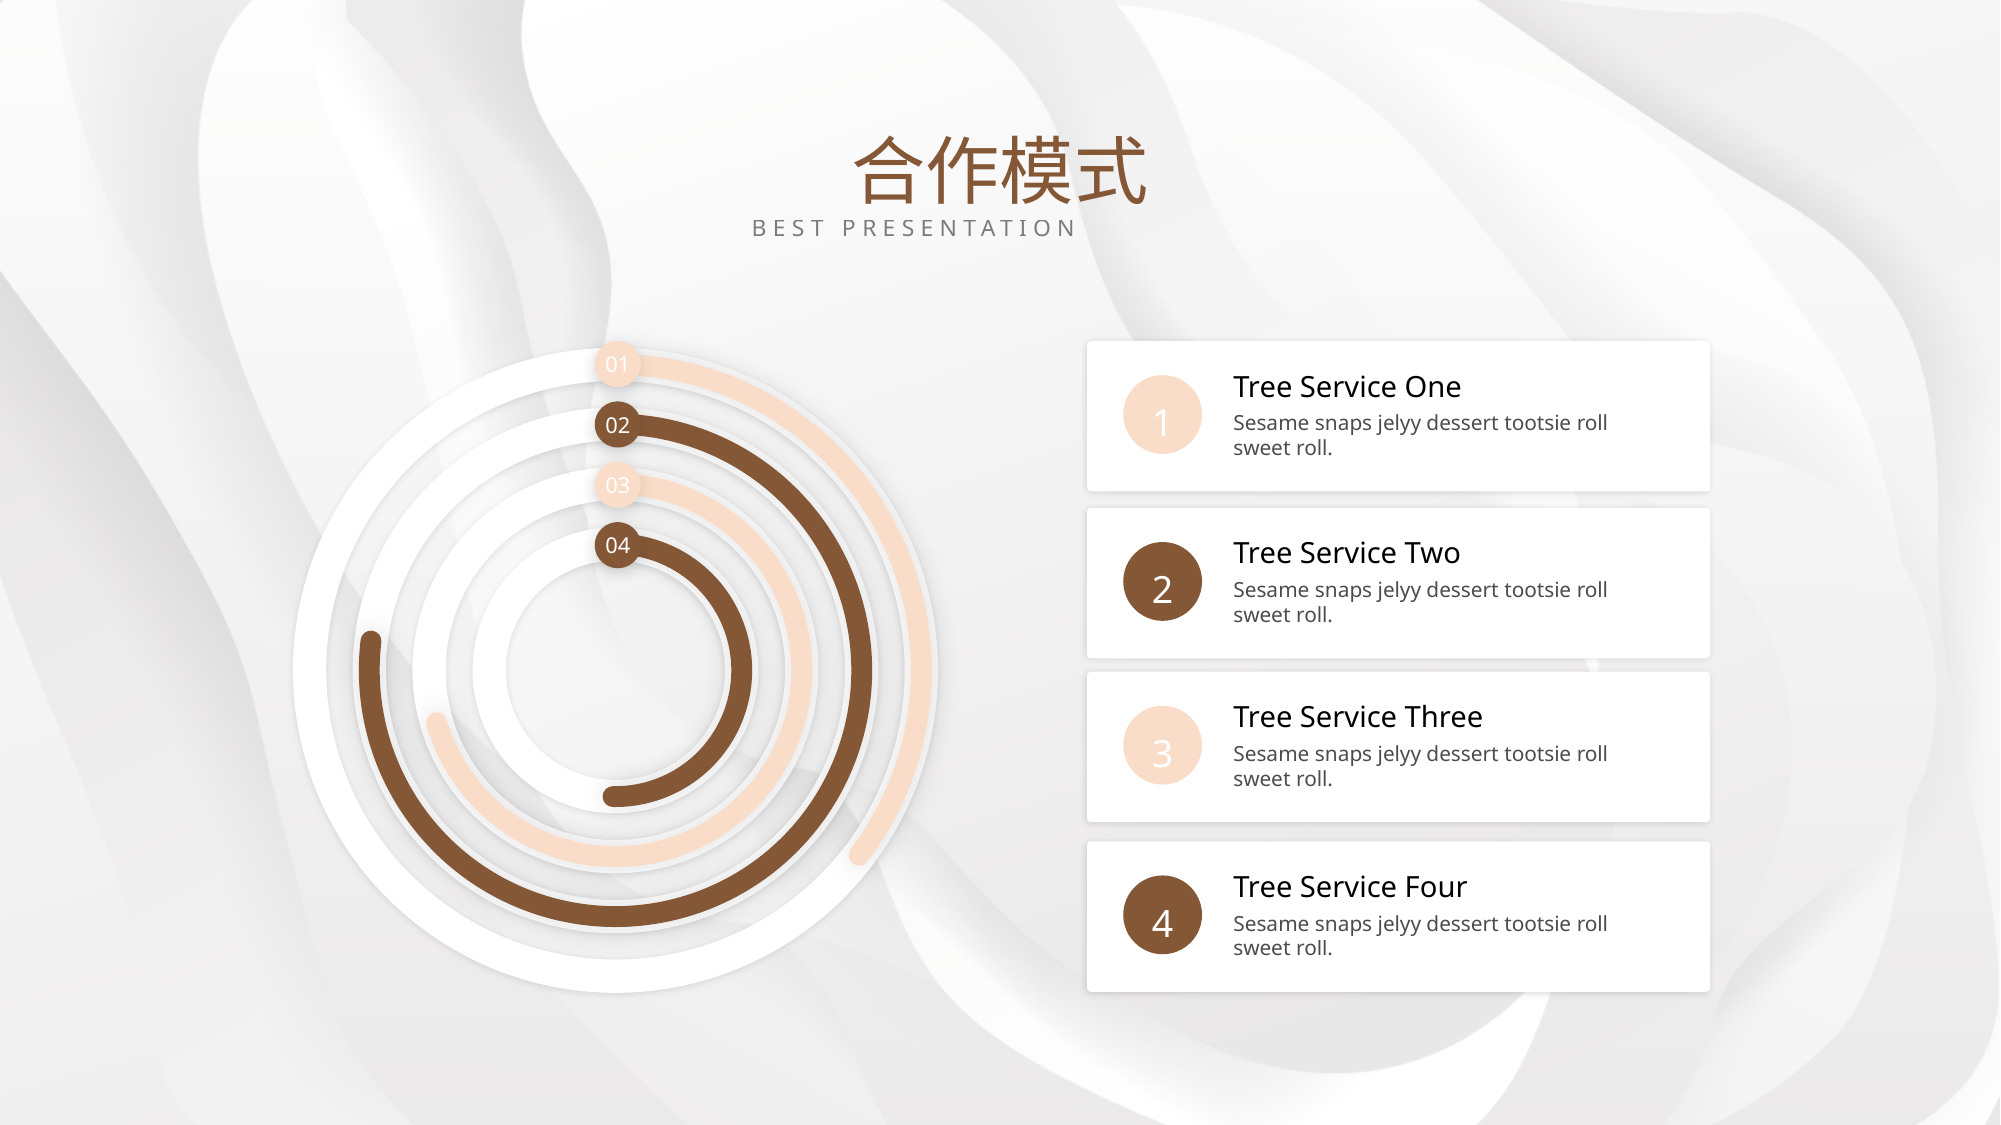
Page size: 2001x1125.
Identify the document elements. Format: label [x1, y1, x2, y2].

picture [0, 0, 2000, 1125]
text_box [1086, 841, 1711, 992]
text_box [1086, 340, 1711, 492]
text_box [1086, 507, 1711, 659]
text_box [1086, 671, 1711, 823]
